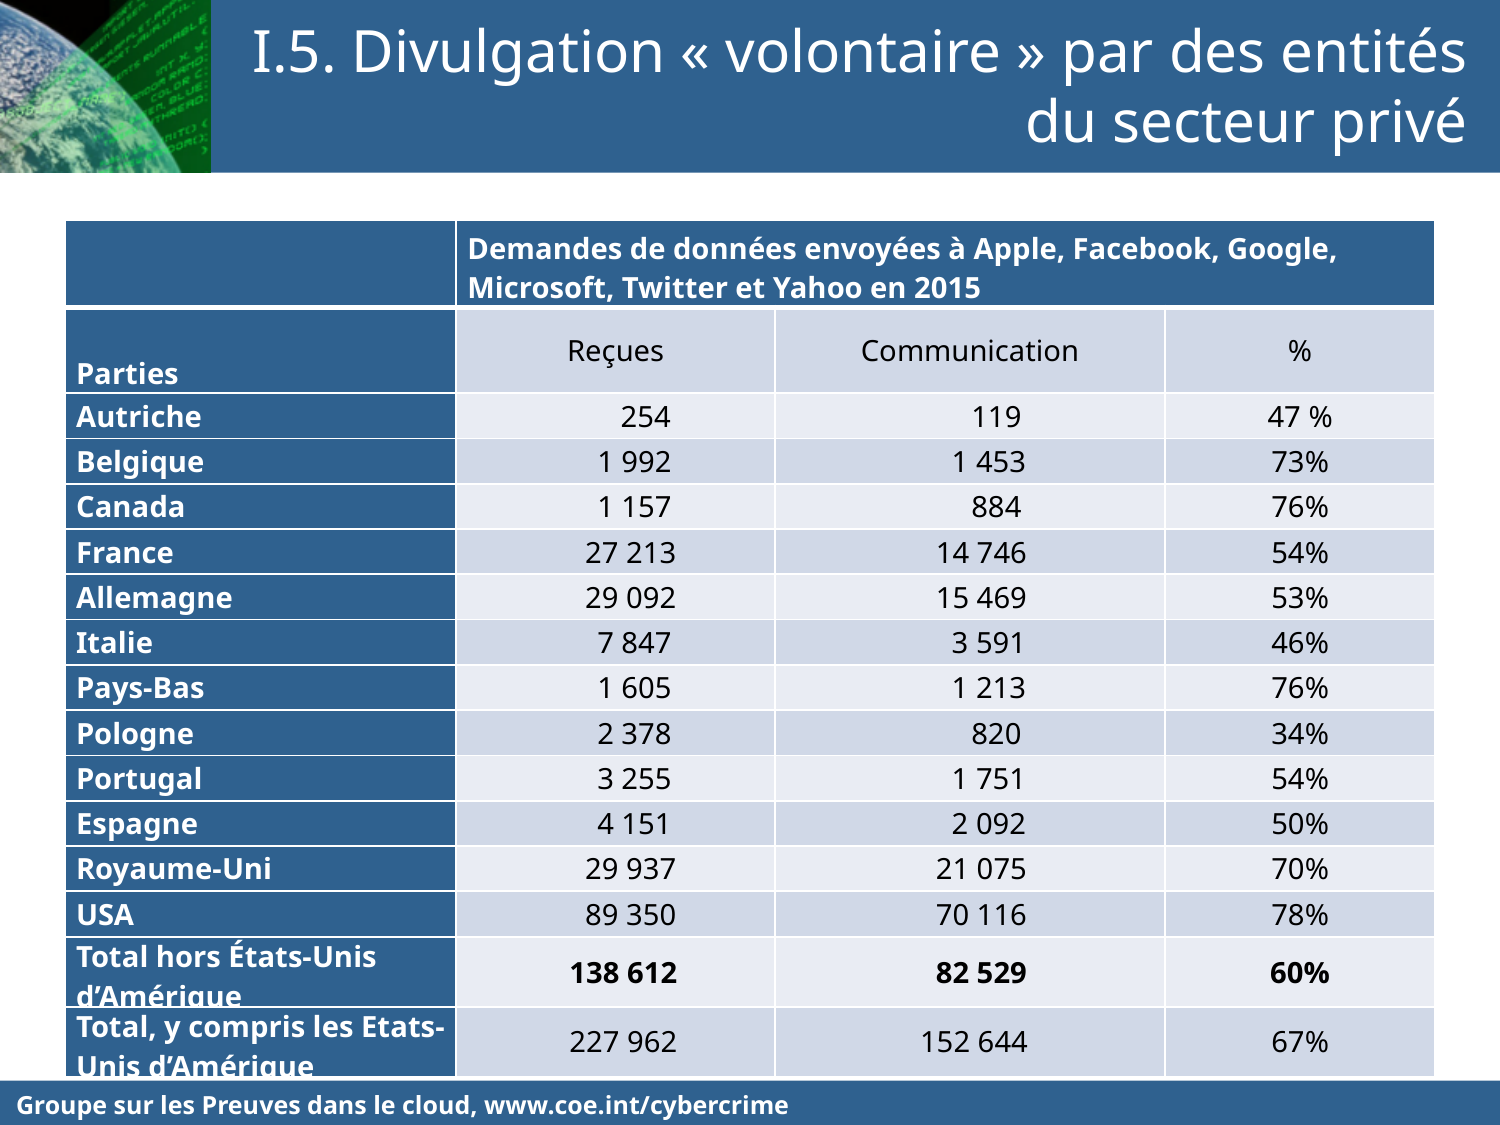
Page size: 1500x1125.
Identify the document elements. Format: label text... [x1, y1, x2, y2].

table_cell 78% [1166, 892, 1434, 936]
table_cell 76% [1166, 485, 1434, 528]
table_cell Total hors États-Unis d’Amérique [66, 938, 455, 1006]
table_cell Communication [776, 310, 1164, 392]
table_cell Parties [66, 310, 455, 392]
table_cell 4 151 [457, 802, 774, 845]
table_cell 21 075 [776, 847, 1164, 890]
table_cell 138 612 [457, 938, 774, 1006]
table_cell Pologne [66, 711, 455, 755]
table_cell 1 157 [457, 485, 774, 528]
table_cell 27 213 [457, 530, 774, 573]
table_cell 119 [776, 394, 1164, 438]
picture [0, 0, 212, 173]
table_cell France [66, 530, 455, 573]
table_cell 3 255 [457, 756, 774, 800]
table_cell Autriche [66, 394, 455, 438]
table_cell 34% [1166, 711, 1434, 755]
table_cell Pays-Bas [66, 666, 455, 709]
table_cell 29 092 [457, 575, 774, 619]
table_cell 1 213 [776, 666, 1164, 709]
table_cell % [1166, 310, 1434, 392]
table_cell Italie [66, 620, 455, 664]
table_cell 2 378 [457, 711, 774, 755]
table_cell 820 [776, 711, 1164, 755]
table_cell 67% [1166, 1008, 1434, 1076]
table_cell Belgique [66, 439, 455, 483]
table_cell 884 [776, 485, 1164, 528]
table_cell 76% [1166, 666, 1434, 709]
table_cell 2 092 [776, 802, 1164, 845]
table_cell Canada [66, 485, 455, 528]
table_cell 1 605 [457, 666, 774, 709]
table_cell Portugal [66, 756, 455, 800]
table_cell 3 591 [776, 620, 1164, 664]
table_cell Espagne [66, 802, 455, 845]
text_box I.5. Divulgation « volontaire » par des entités du secteur privé [230, 7, 1483, 162]
table_cell 15 469 [776, 575, 1164, 619]
table_cell 14 746 [776, 530, 1164, 573]
table_cell 7 847 [457, 620, 774, 664]
table_cell 1 992 [457, 439, 774, 483]
table_cell 82 529 [776, 938, 1164, 1006]
table_cell 70 116 [776, 892, 1164, 936]
table_cell 60% [1166, 938, 1434, 1006]
table_cell 54% [1166, 530, 1434, 573]
table_cell Royaume-Uni [66, 847, 455, 890]
text_box Groupe sur les Preuves dans le cloud, www.coe.int/cybercrime -18 - - [1, 1082, 1500, 1125]
table_cell Allemagne [66, 575, 455, 619]
table_cell 50% [1166, 802, 1434, 845]
table_cell 254 [457, 394, 774, 438]
text_box [214, 0, 1500, 175]
table_cell 54% [1166, 756, 1434, 800]
table_cell 89 350 [457, 892, 774, 936]
table_cell 152 644 [776, 1008, 1164, 1076]
text_box [0, 1079, 1500, 1125]
table_cell 70% [1166, 847, 1434, 890]
table_cell 73% [1166, 439, 1434, 483]
table_cell USA [66, 892, 455, 936]
table_cell Total, y compris les Etats-Unis d’Amérique [66, 1008, 455, 1076]
table_cell 47 % [1166, 394, 1434, 438]
table_cell 227 962 [457, 1008, 774, 1076]
table_cell Reçues [457, 310, 774, 392]
table_cell 1 751 [776, 756, 1164, 800]
table_cell 29 937 [457, 847, 774, 890]
table_header [66, 221, 455, 305]
table_header Demandes de données envoyées à Apple, Facebook, Google, Microsoft, Twitter et Yahoo en 2015 [457, 221, 1434, 305]
table_cell 46% [1166, 620, 1434, 664]
table_cell 1 453 [776, 439, 1164, 483]
table_cell 53% [1166, 575, 1434, 619]
